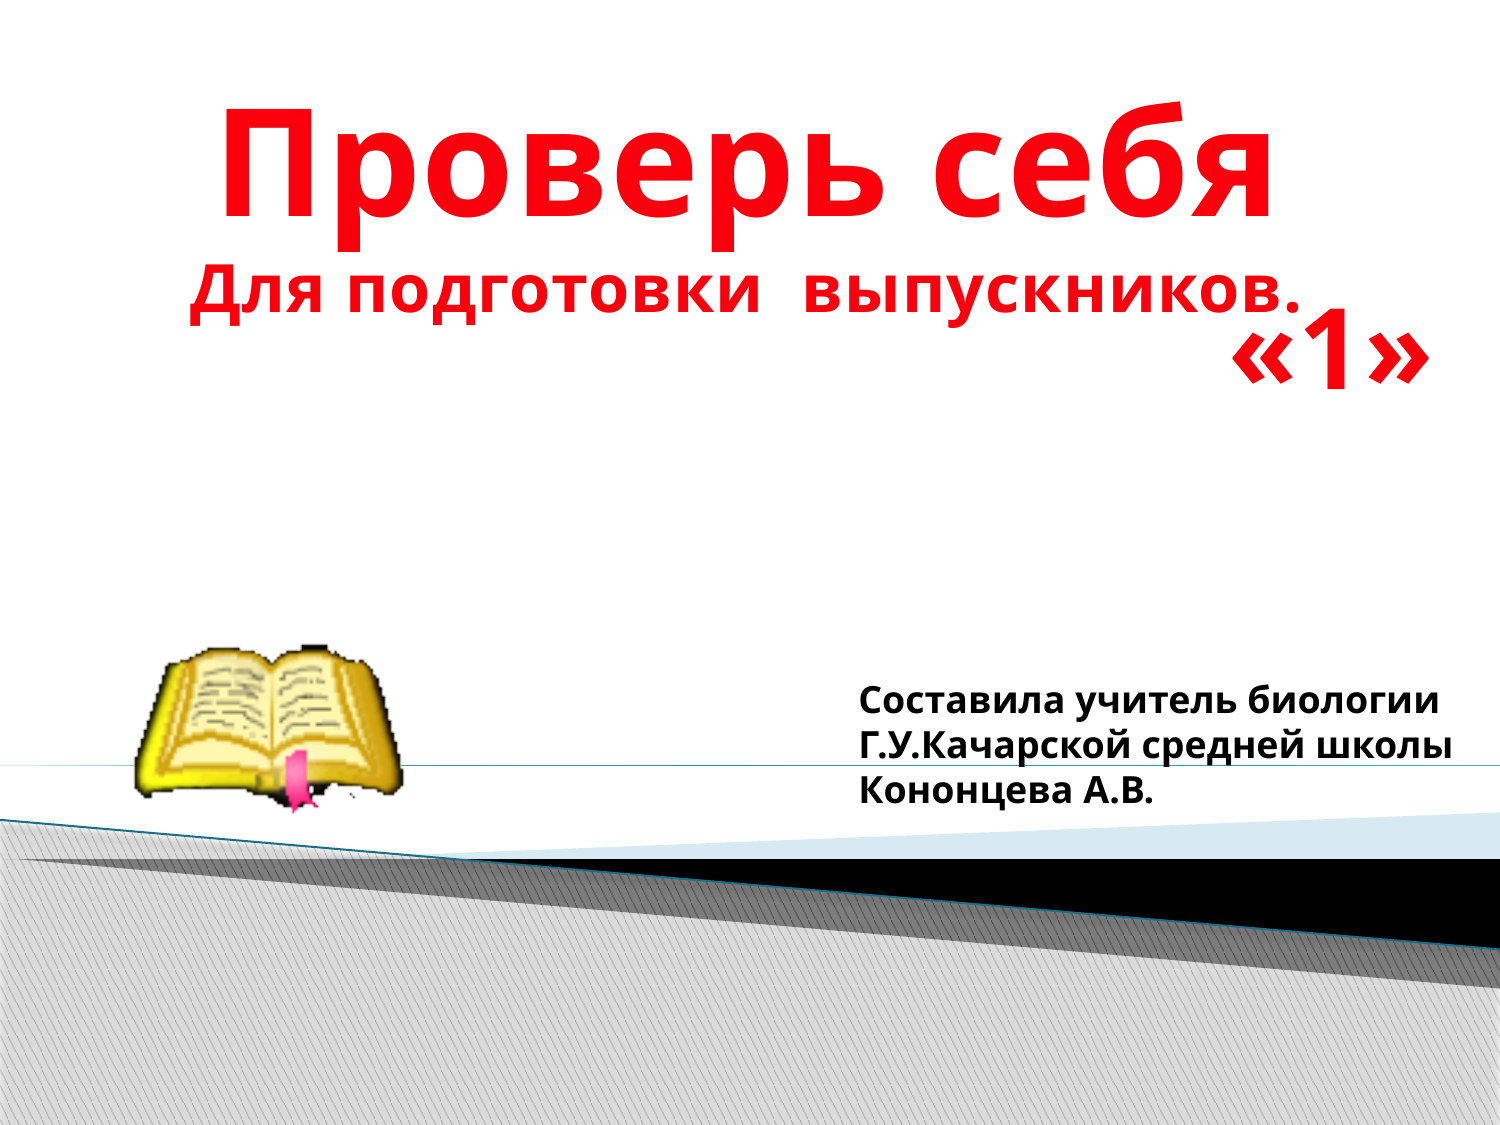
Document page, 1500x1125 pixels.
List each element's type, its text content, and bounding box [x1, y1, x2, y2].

text_box Составила учитель биологии Г.У.Качарской средней школы Кононцева А.В. [843, 668, 1469, 819]
picture [5, 859, 1500, 989]
text_box «1» [1213, 269, 1449, 420]
picture [0, 527, 420, 831]
text_box Проверь себя Для подготовки выпускников. [175, 58, 1320, 334]
